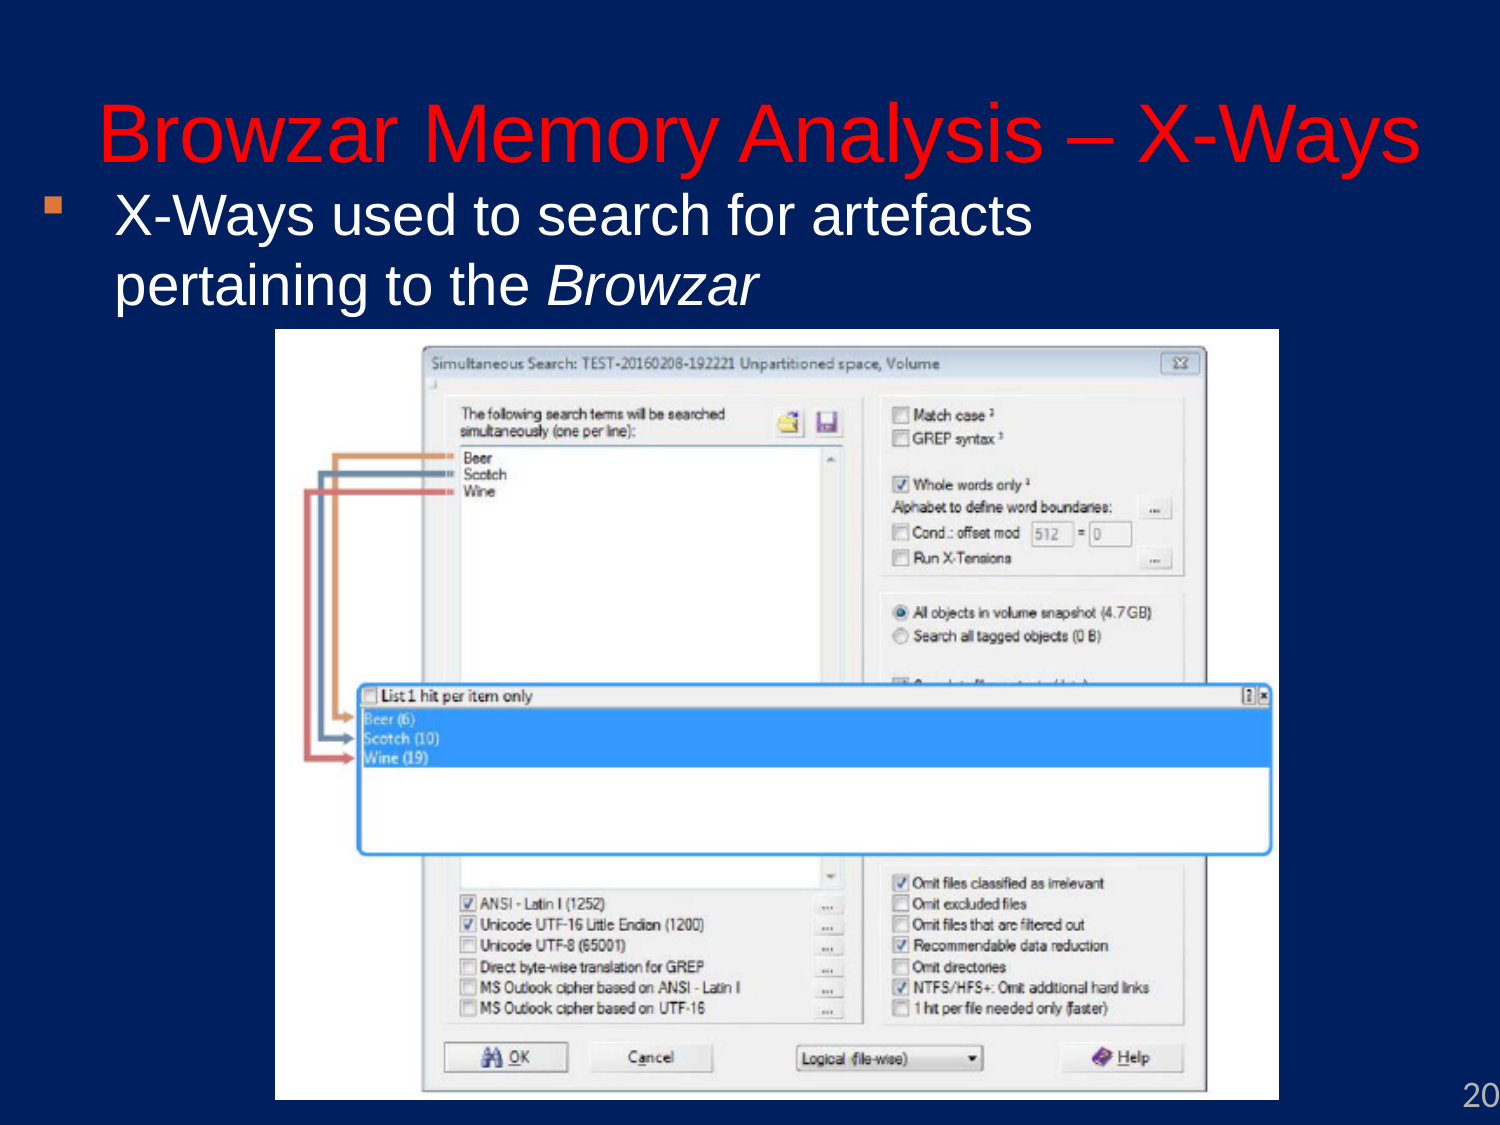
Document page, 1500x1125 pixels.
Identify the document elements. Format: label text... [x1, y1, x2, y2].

title Browzar Memory Analysis – X-Ways [44, 53, 1456, 267]
text_box X-Ways used to search for artefacts pertaining to the Browzar [37, 177, 1226, 318]
slide_number 20 [1437, 1069, 1500, 1125]
picture [274, 329, 1280, 1100]
